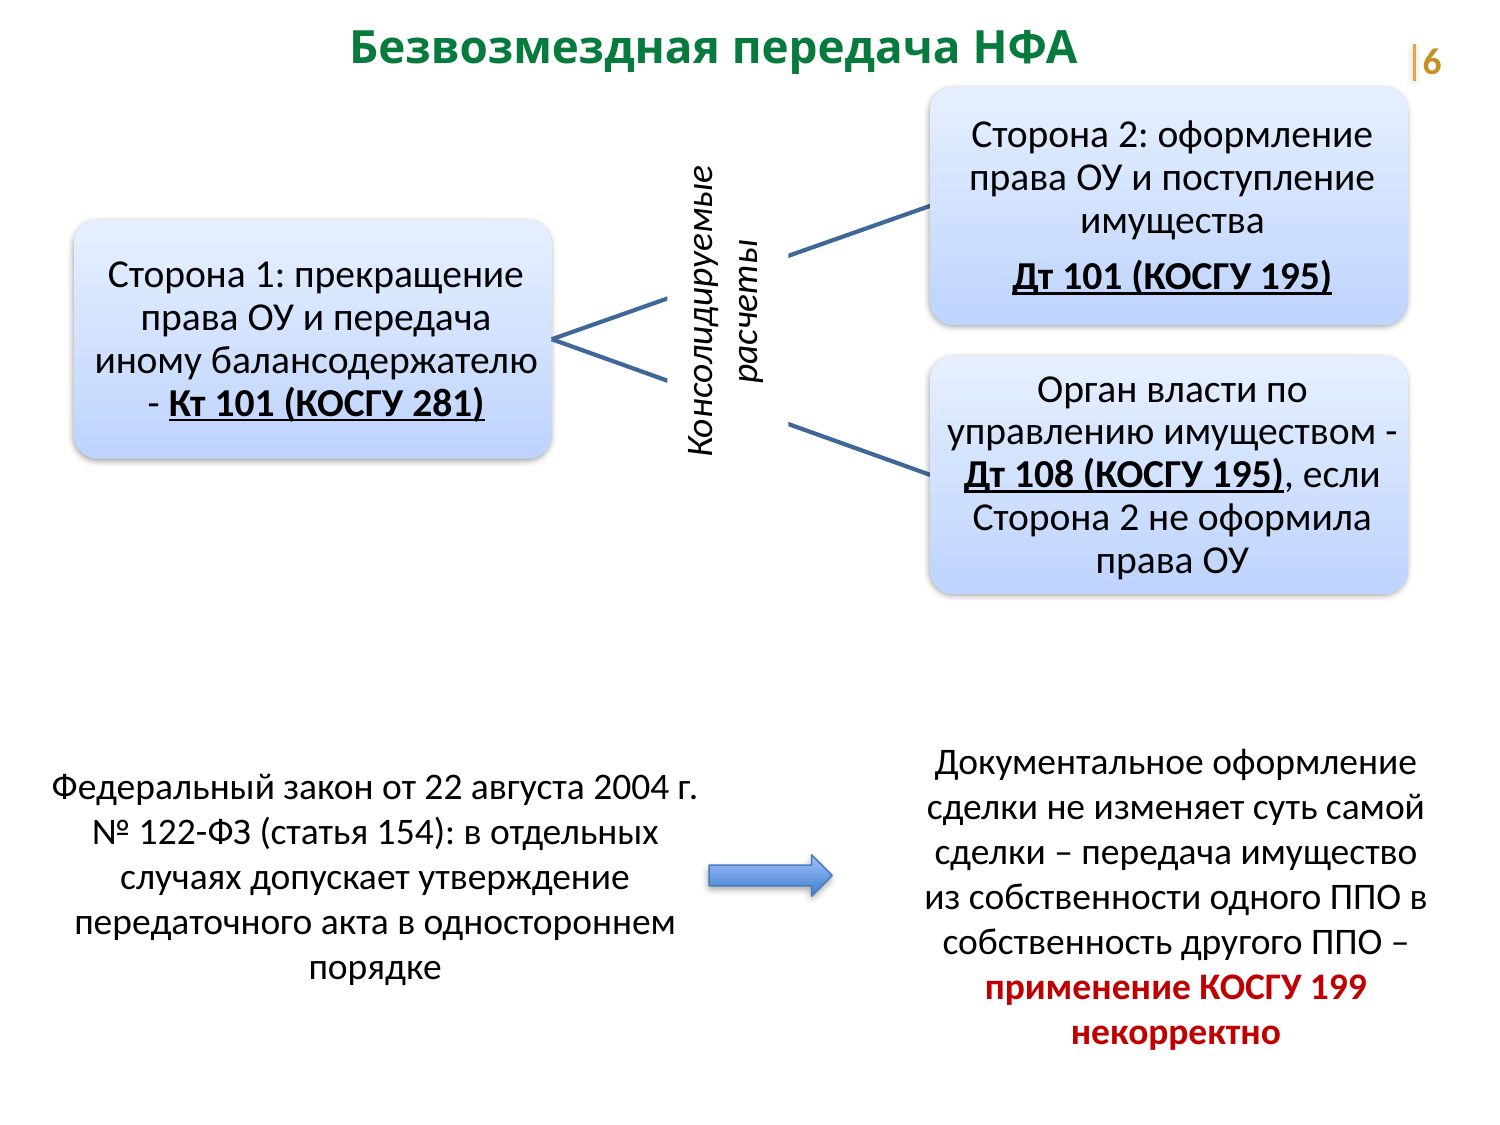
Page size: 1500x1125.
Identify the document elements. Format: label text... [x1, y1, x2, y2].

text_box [30, 80, 1434, 595]
text_box [708, 854, 833, 897]
text_box Документальное оформление сделки не изменяет суть самой сделки – передача имущество из собственности одного ППО в собственность другого ППО – применение КОСГУ 199 некорректно [898, 729, 1454, 1060]
slide_number 6 [1407, 29, 1500, 90]
text_box Федеральный закон от 22 августа 2004 г. № 122-ФЗ (статья 154): в отдельных случаях допускает утверждение передаточного акта в одностороннем порядке [18, 754, 732, 995]
text_box Безвозмездная передача НФА [73, 10, 1345, 79]
